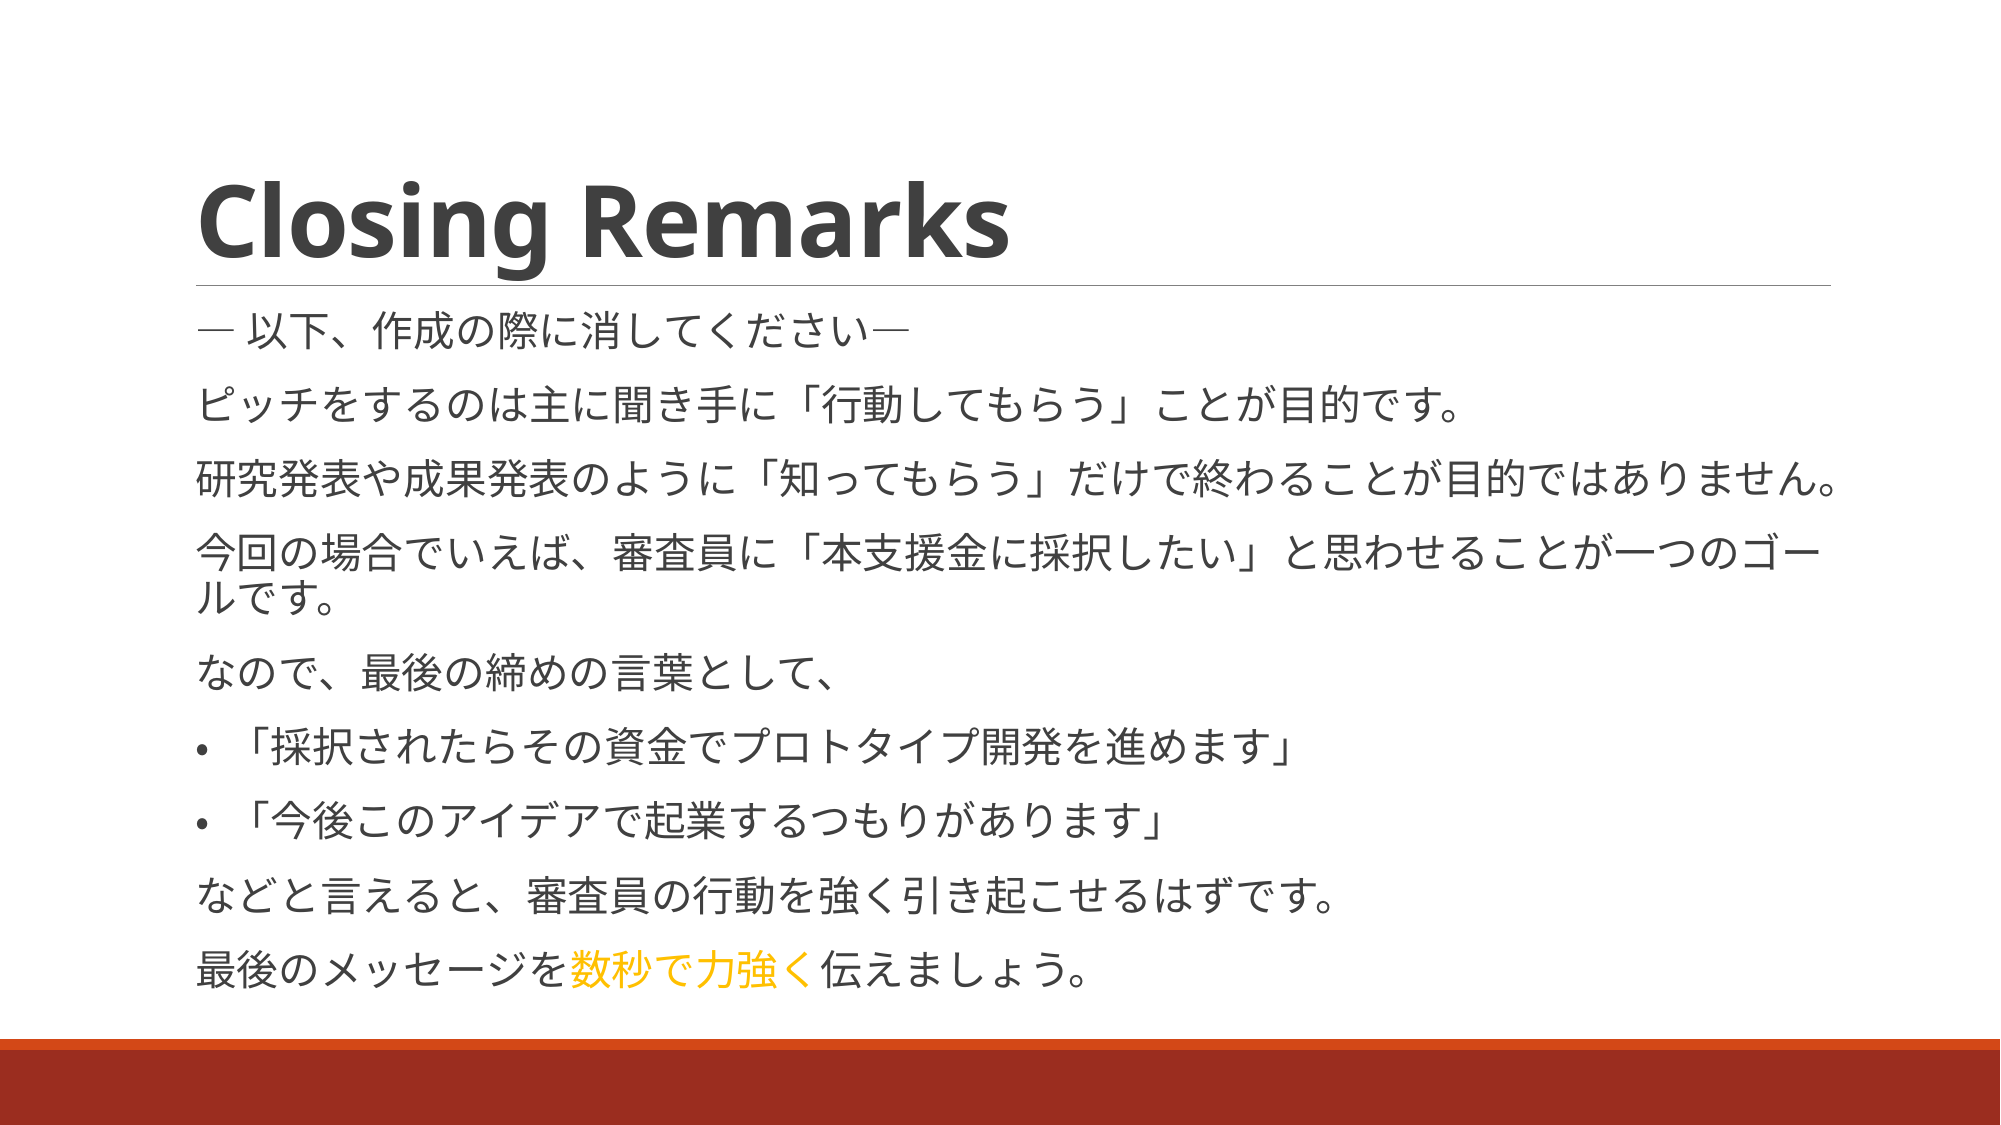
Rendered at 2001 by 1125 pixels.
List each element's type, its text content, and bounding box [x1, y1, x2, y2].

list ―以下、作成の際に消してください― ピッチをするのは主に聞き手に「行動してもらう」ことが目的です。 研究発表や成果発表のように「知ってもらう」だけで終わることが目的ではありません。 今回の場合でいえば、審査員に「本支援金に採択したい」と思わせることが一つのゴールです。 なので、最後の締めの言葉として、 • 「採択されたらその資金でプロトタイプ開発を進めます」 • 「今後このアイデアで起業するつもりがあります」 などと言えると、審査員の行動を強く引き起こせるはずです。 最後のメッセージを数秒で力強く伝えましょう。 [180, 302, 1830, 1007]
title Closing Remarks [180, 47, 1830, 285]
